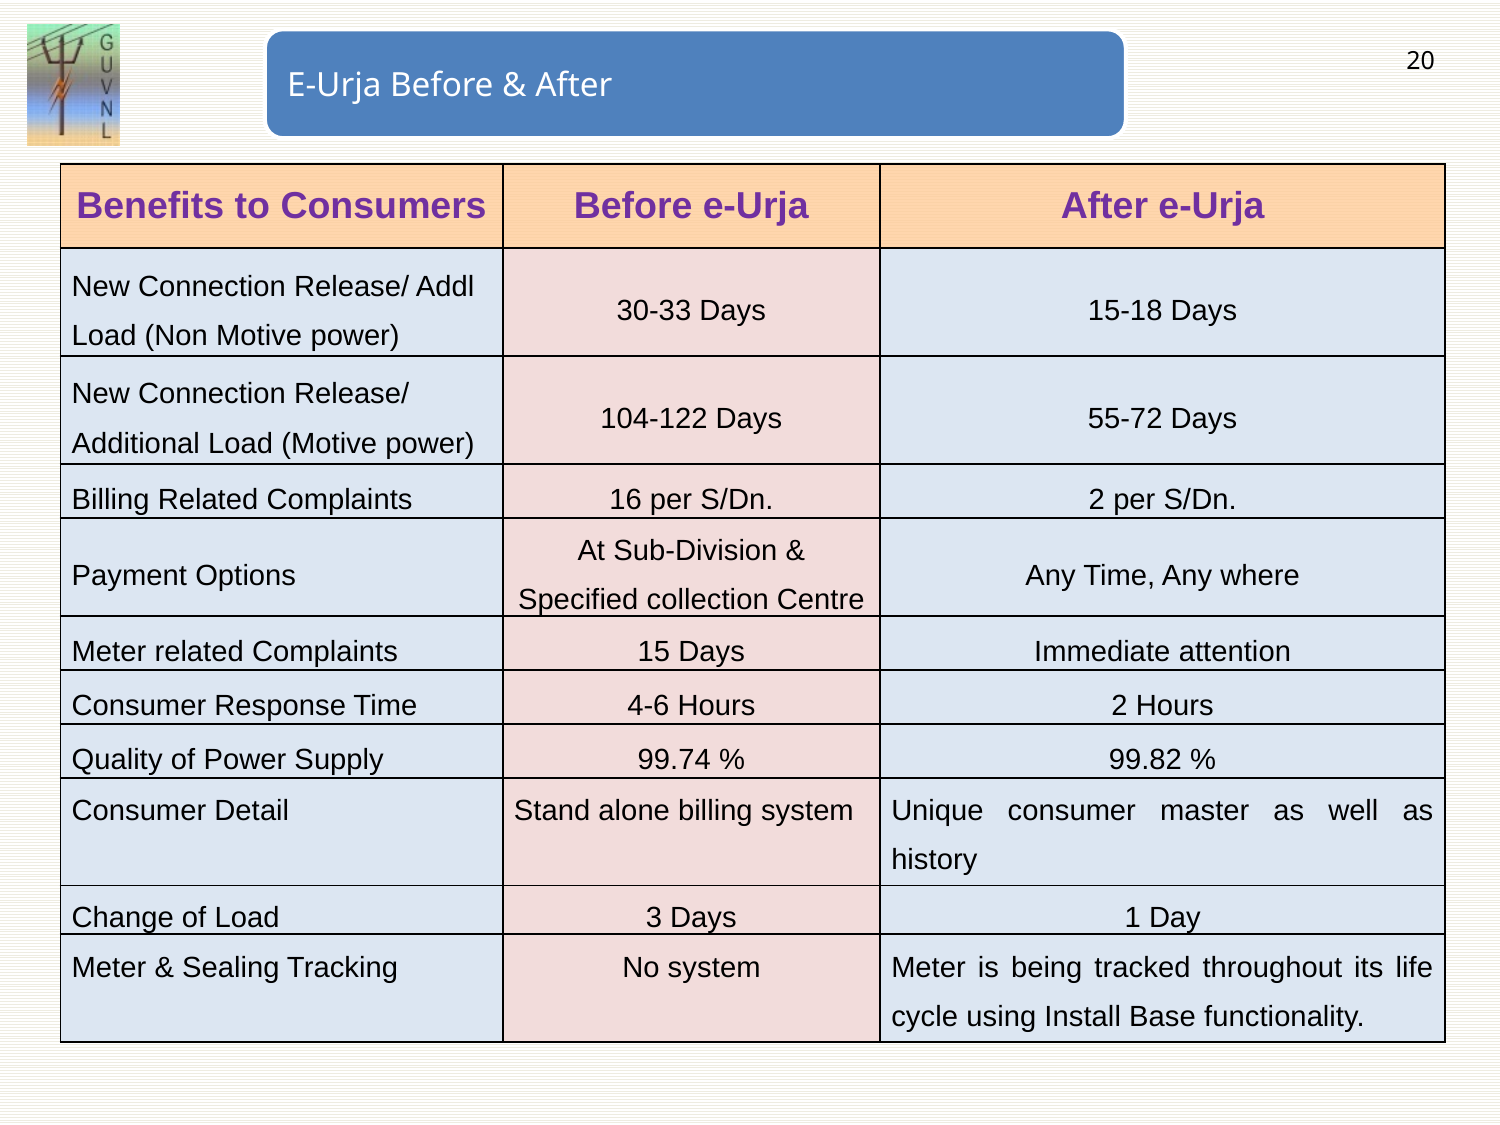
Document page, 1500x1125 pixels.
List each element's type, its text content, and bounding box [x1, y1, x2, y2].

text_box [264, 28, 1127, 139]
table_cell 99.74 % [504, 725, 879, 777]
table_cell 55-72 Days [881, 357, 1444, 463]
table_cell 15 Days [504, 617, 879, 669]
table_cell 15-18 Days [881, 249, 1444, 355]
table_cell New Connection Release/ Addl Load (Non Motive power) [61, 249, 502, 355]
table_cell 99.82 % [881, 725, 1444, 777]
table_cell At Sub-Division & Specified collection Centre [504, 519, 879, 615]
table_cell Unique consumer master as well as history [881, 779, 1444, 885]
table_cell New Connection Release/ Additional Load (Motive power) [61, 357, 502, 463]
table_cell 16 per S/Dn. [504, 465, 879, 517]
table_cell Any Time, Any where [881, 519, 1444, 615]
table_cell Meter is being tracked throughout its life cycle using Install Base functionality. [881, 935, 1444, 1041]
table_cell 30-33 Days [504, 249, 879, 355]
slide_number 20 [1324, 37, 1451, 116]
table_cell Meter & Sealing Tracking [61, 935, 502, 1041]
table_cell 1 Day [881, 886, 1444, 933]
table_cell Consumer Response Time [61, 671, 502, 723]
table_cell Quality of Power Supply [61, 725, 502, 777]
table_cell Meter related Complaints [61, 617, 502, 669]
table_cell Stand alone billing system [504, 779, 879, 885]
table_header Benefits to Consumers [61, 165, 502, 247]
table_cell Payment Options [61, 519, 502, 615]
table_header Before e-Urja [504, 165, 879, 247]
table_cell 4-6 Hours [504, 671, 879, 723]
table_header After e-Urja [881, 165, 1444, 247]
table_cell Billing Related Complaints [61, 465, 502, 517]
picture [26, 24, 120, 146]
table_cell 104-122 Days [504, 357, 879, 463]
table_cell 3 Days [504, 886, 879, 933]
table_cell Immediate attention [881, 617, 1444, 669]
table_cell 2 per S/Dn. [881, 465, 1444, 517]
table_cell Change of Load [61, 886, 502, 933]
table_cell 2 Hours [881, 671, 1444, 723]
table_cell No system [504, 935, 879, 1041]
table_cell Consumer Detail [61, 779, 502, 885]
